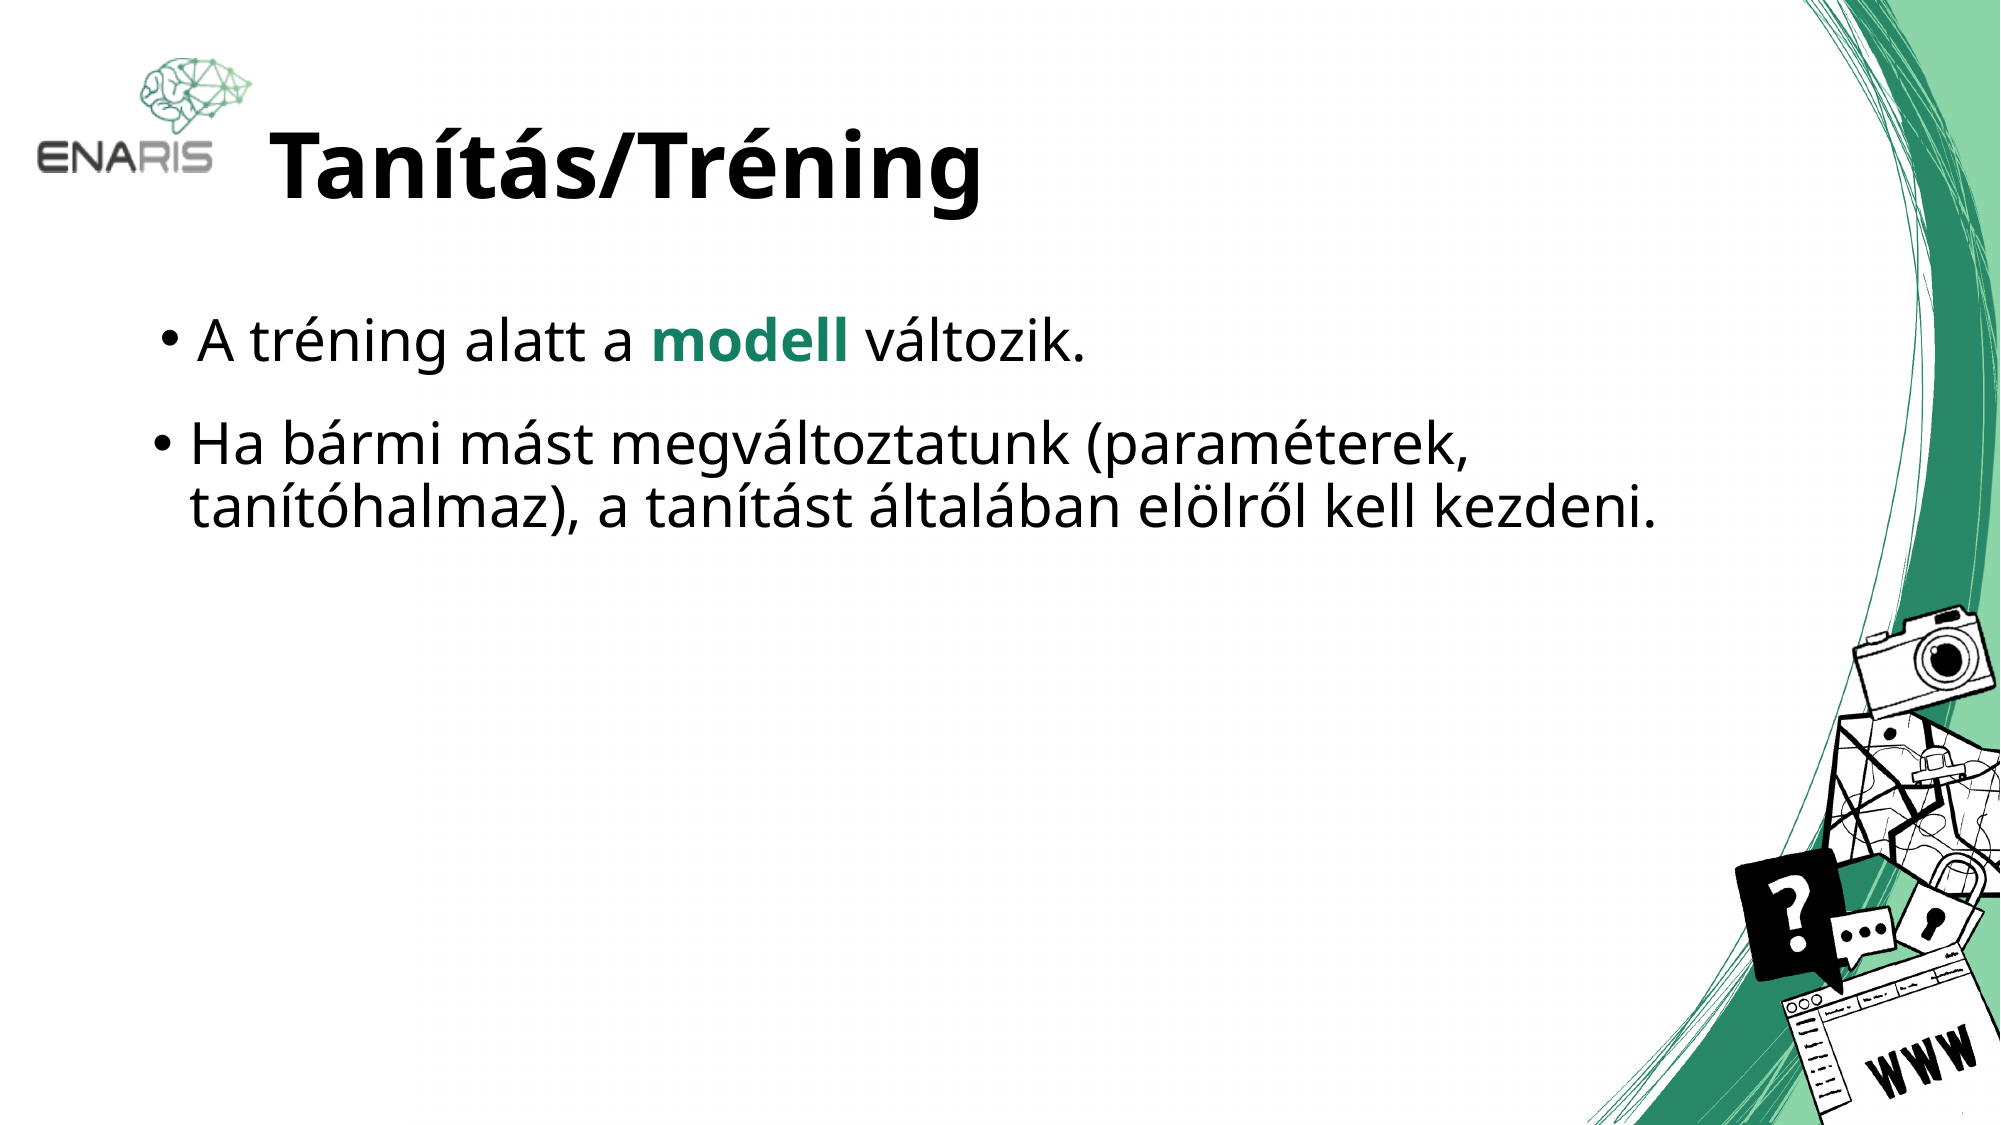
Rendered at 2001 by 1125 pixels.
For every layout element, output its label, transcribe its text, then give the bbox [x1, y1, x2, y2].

picture [408, 0, 2000, 1125]
picture [37, 58, 254, 173]
title Tanítás/Tréning [253, 59, 1863, 278]
list A tréning alatt a modell változik. Ha bármi mást megváltoztatunk (paraméterek, tanítóhalmaz), a tanítást általában elölről kell kezdeni. [137, 299, 1807, 1014]
